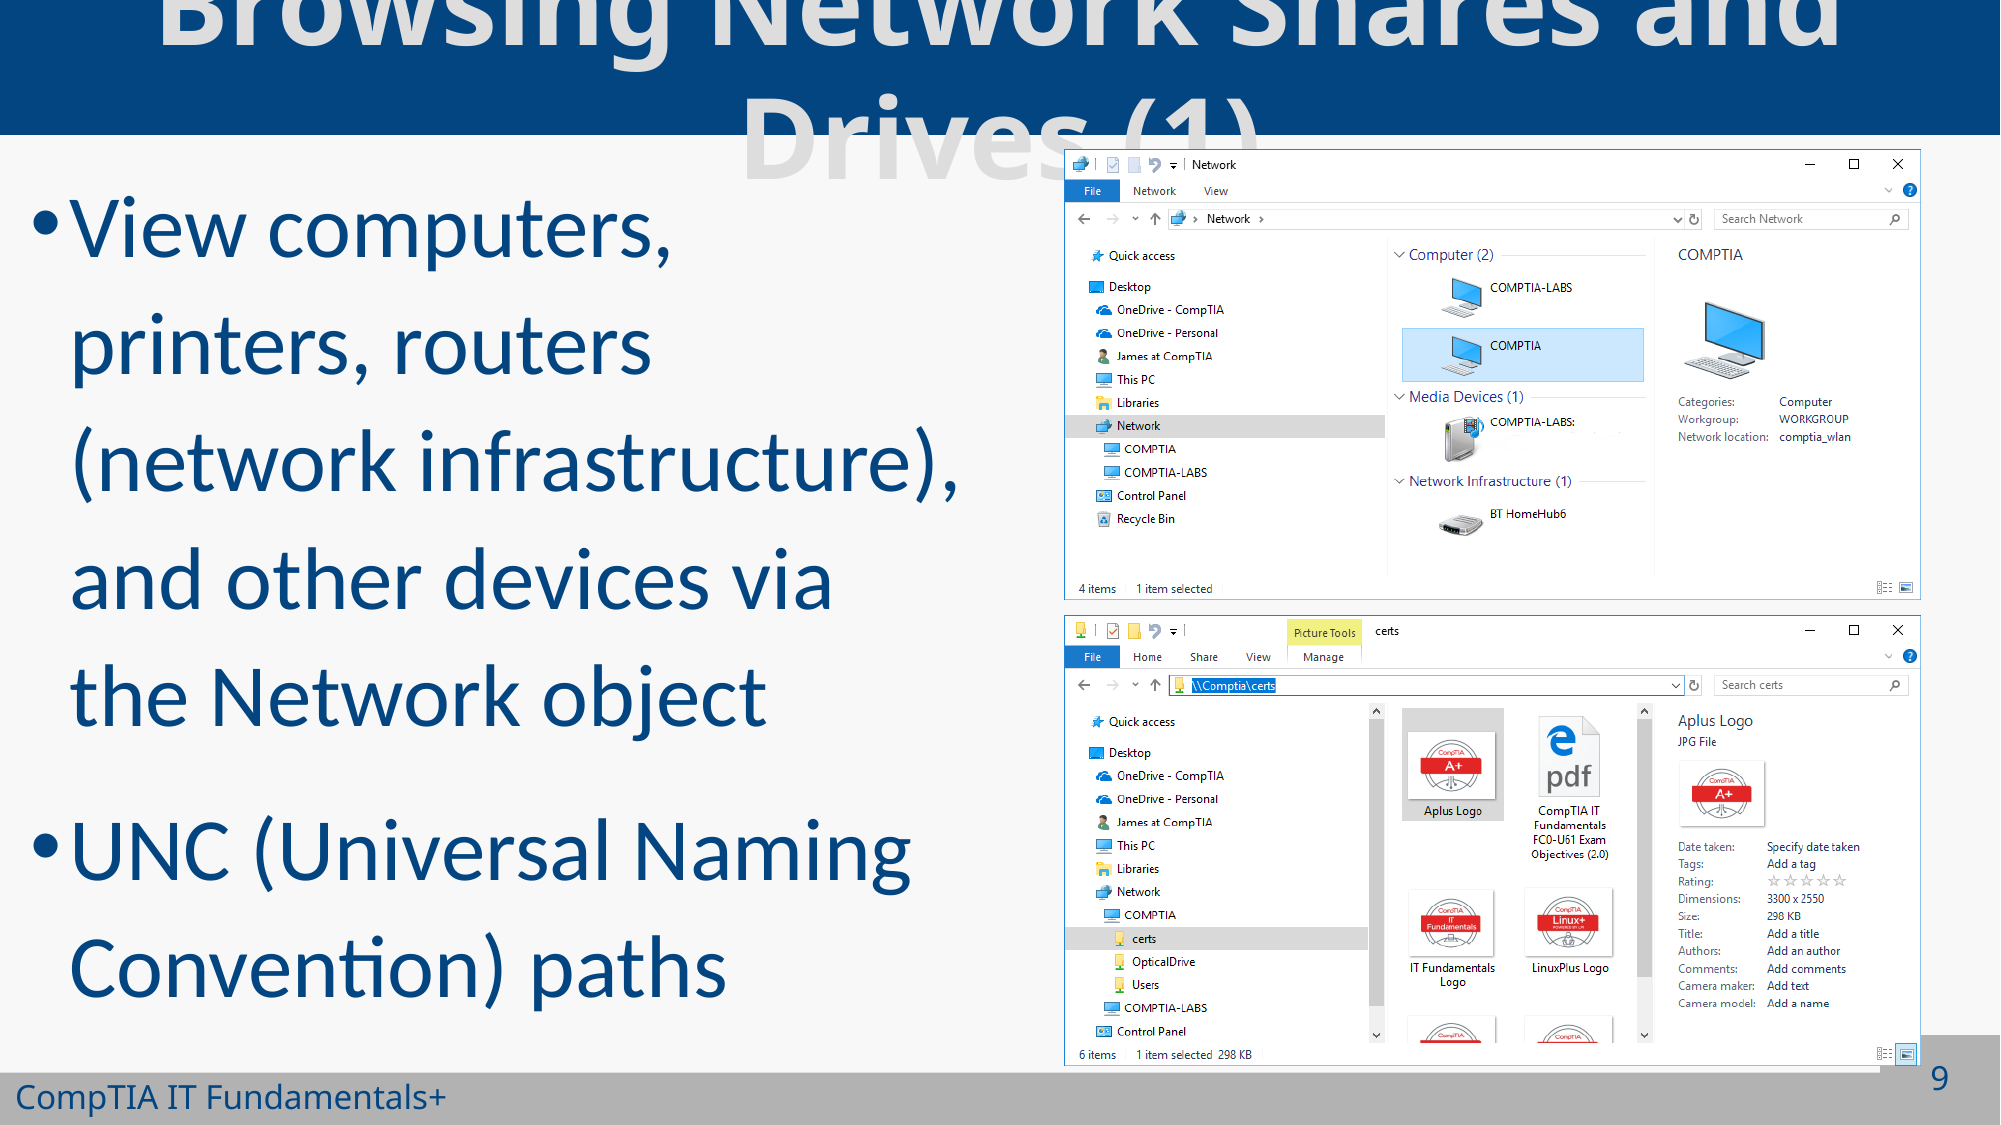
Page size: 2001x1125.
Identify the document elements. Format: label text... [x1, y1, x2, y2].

list View computers, printers, routers (network infrastructure), and other devices via the Network object UNC (Universal Naming Convention) paths [15, 149, 990, 1065]
title Browsing Network Shares and Drives (1) [0, 0, 2000, 135]
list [1064, 615, 1921, 1066]
footer CompTIA IT Fundamentals+ [0, 1072, 1880, 1125]
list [1064, 149, 1921, 600]
slide_number 9 [1880, 1035, 2000, 1125]
